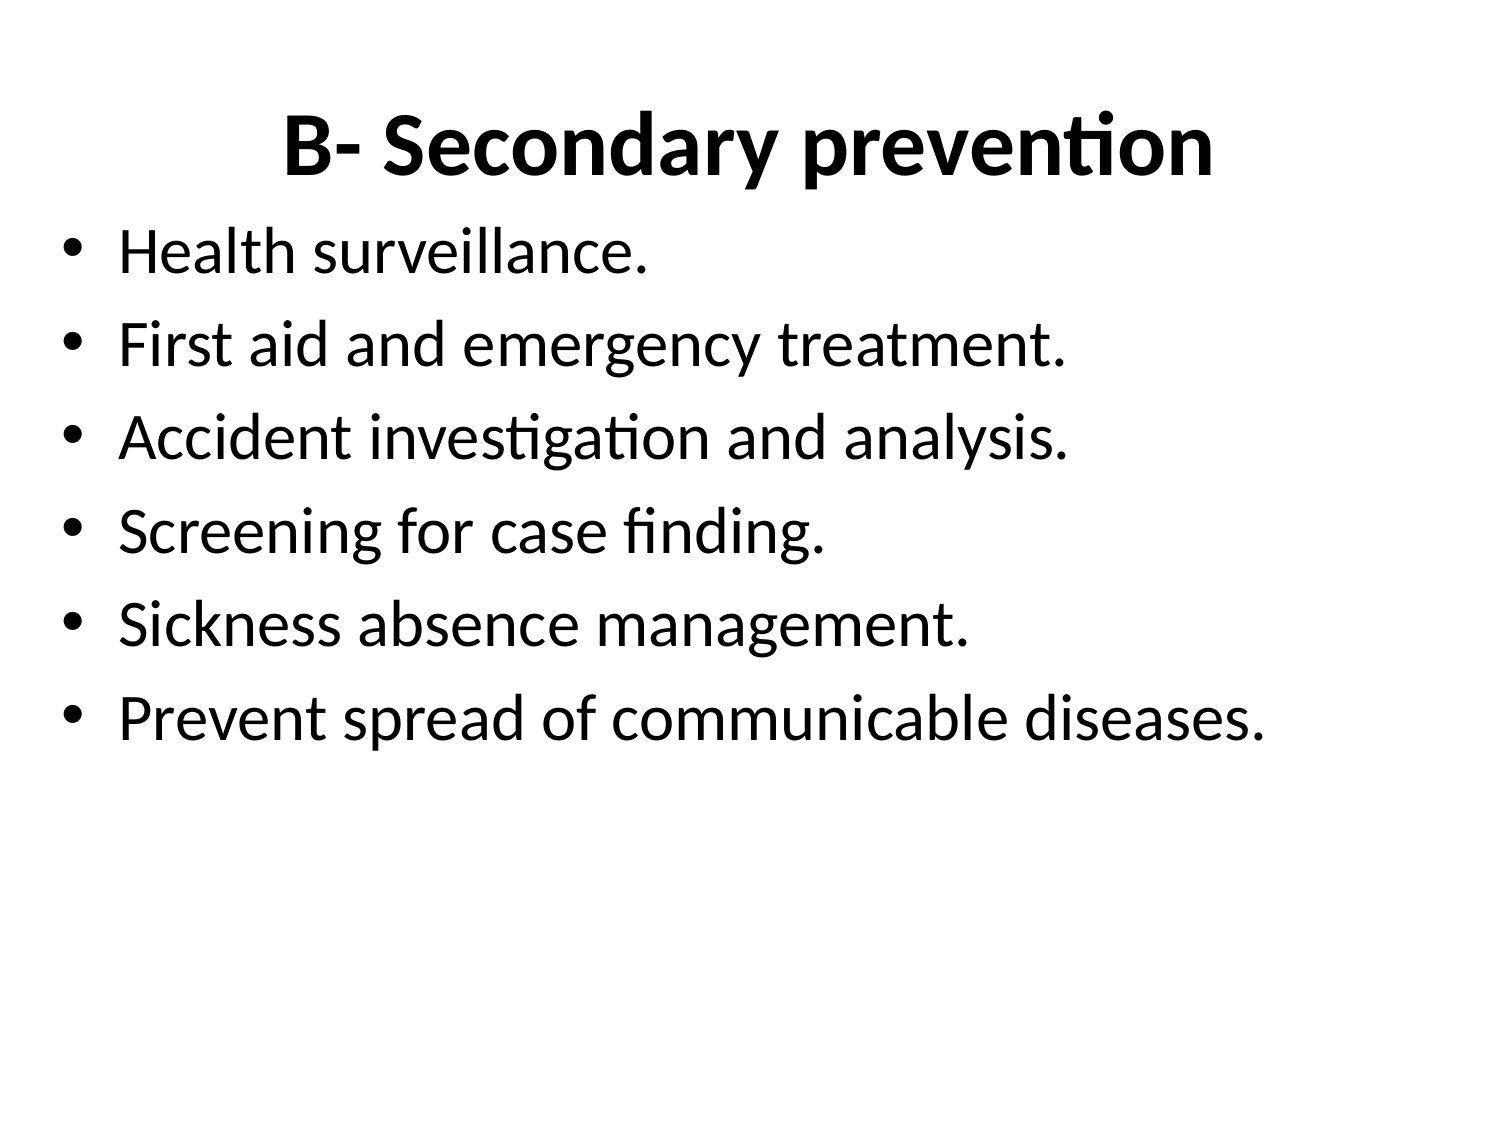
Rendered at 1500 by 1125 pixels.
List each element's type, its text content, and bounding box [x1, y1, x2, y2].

title B- Secondary prevention [75, 45, 1425, 199]
list Health surveillance. First aid and emergency treatment. Accident investigation and analysis. Screening for case finding. Sickness absence management. Prevent spread of communicable diseases. [46, 199, 1454, 1067]
